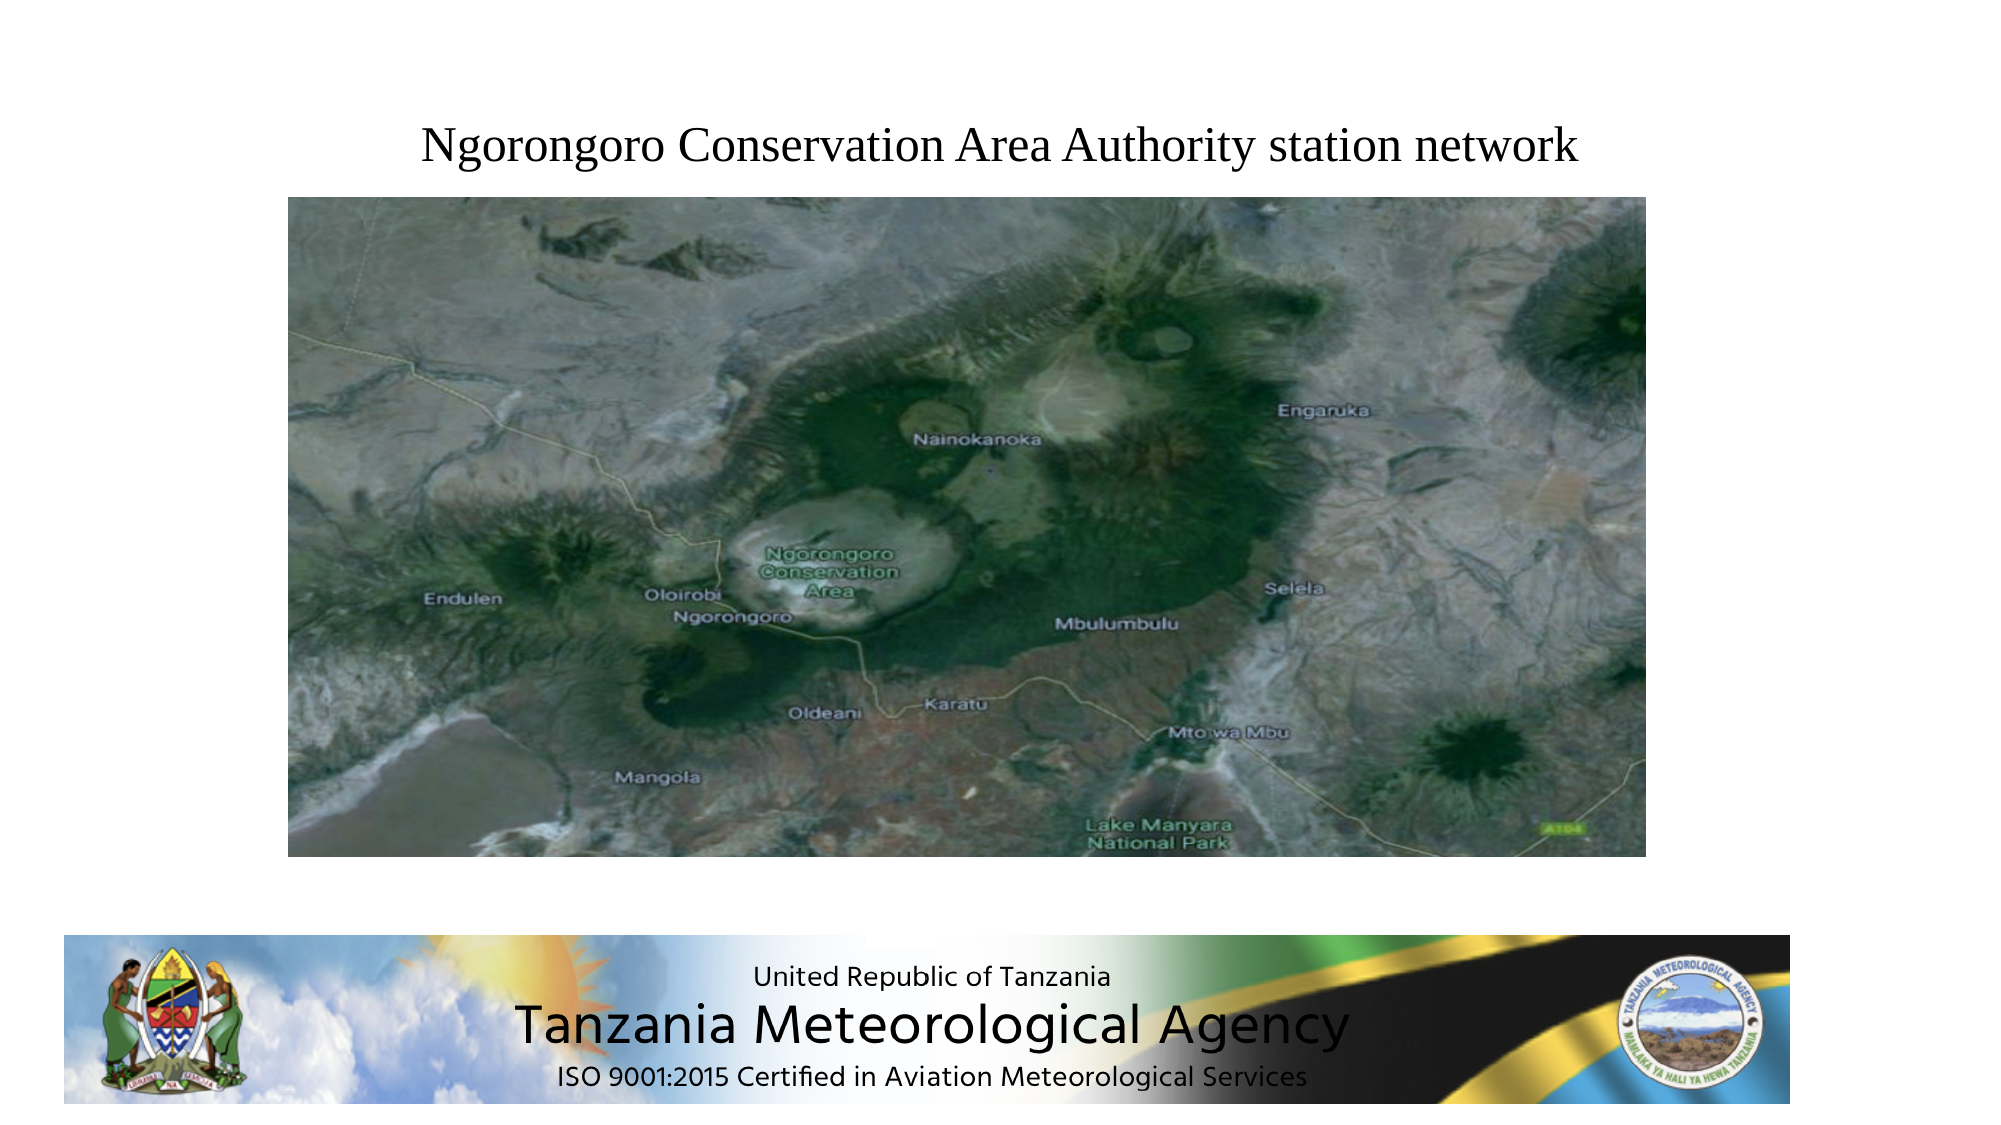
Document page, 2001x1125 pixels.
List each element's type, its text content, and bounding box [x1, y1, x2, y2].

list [288, 197, 1646, 857]
title Ngorongoro Conservation Area Authority station network [137, 36, 1863, 254]
picture [64, 935, 1790, 1104]
